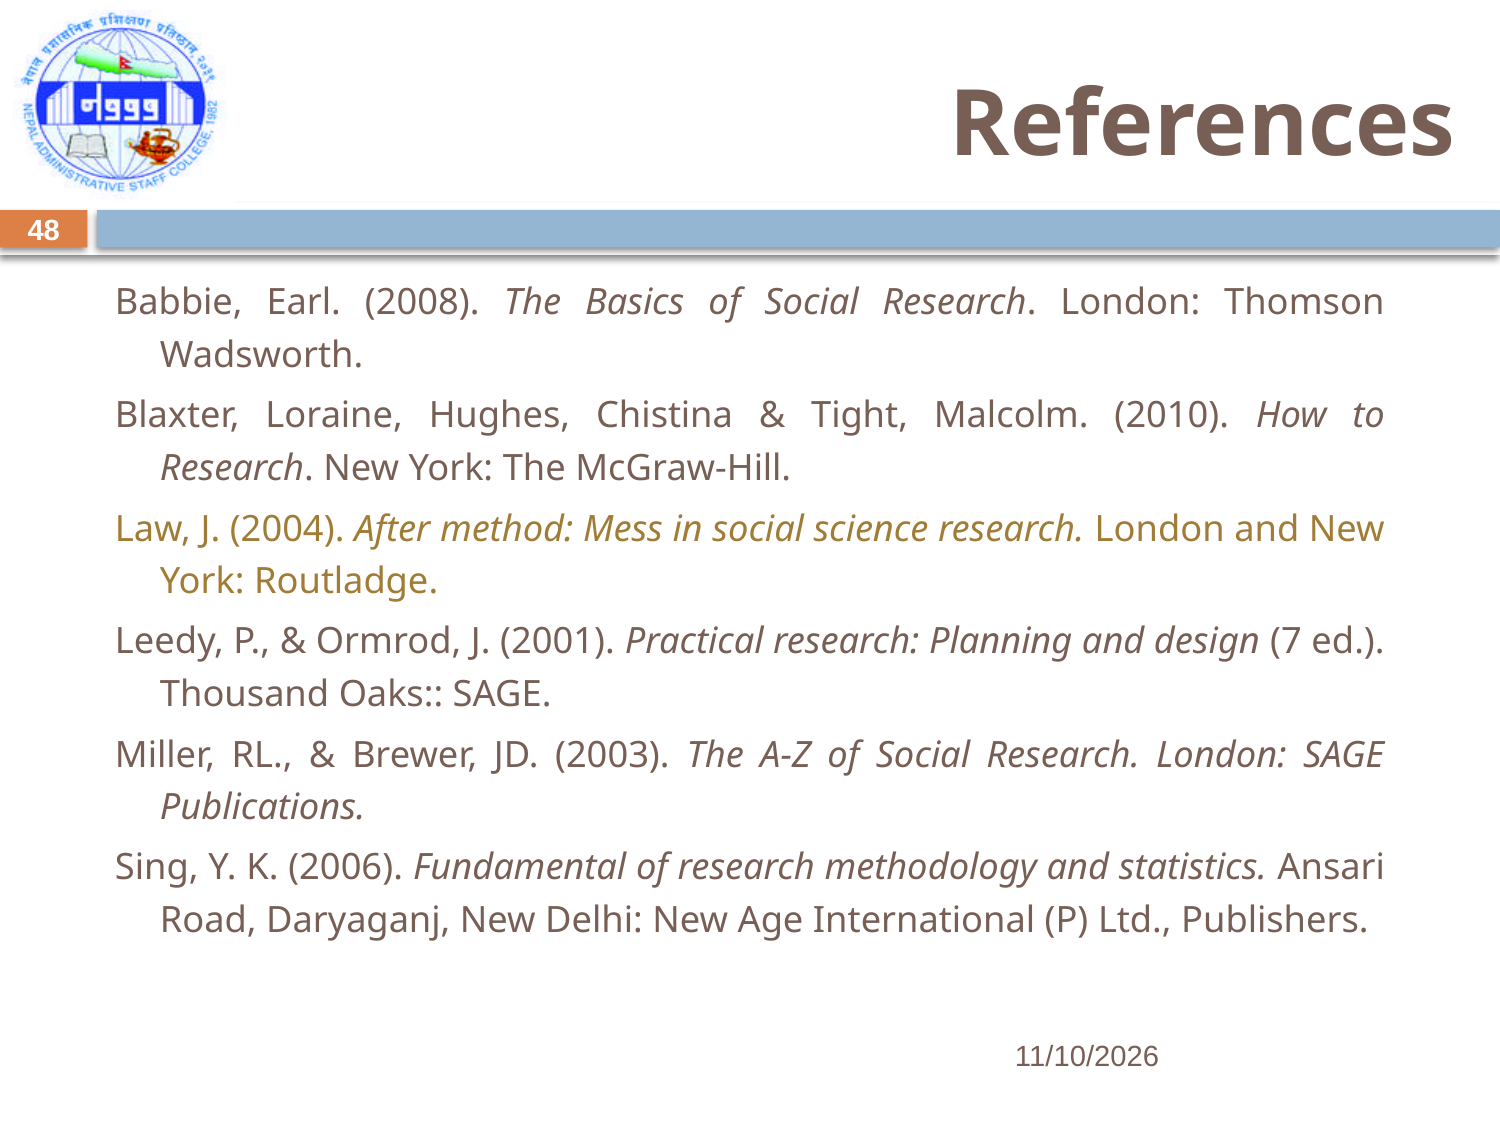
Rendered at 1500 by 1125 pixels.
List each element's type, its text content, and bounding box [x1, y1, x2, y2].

picture [1, 0, 236, 208]
title References [218, 37, 1471, 200]
list Babbie, Earl. (2008). The Basics of Social Research. London: Thomson Wadsworth. Blaxter, Loraine, Hughes, Chistina & Tight, Malcolm. (2010). How to Research. New York: The McGraw-Hill. Law, J. (2004). After method: Mess in social science research. London and New York: Routladge. Leedy, P., & Ormrod, J. (2001). Practical research: Planning and design (7 ed.). Thousand Oaks:: SAGE. Miller, RL., & Brewer, JD. (2003). The A-Z of Social Research. London: SAGE Publications. Sing, Y. K. (2006). Fundamental of research methodology and statistics. Ansari Road, Daryaganj, New Delhi: New Age International (P) Ltd., Publishers. [99, 262, 1400, 1000]
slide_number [999, 1025, 1438, 1085]
slide_number 48 [0, 208, 88, 249]
